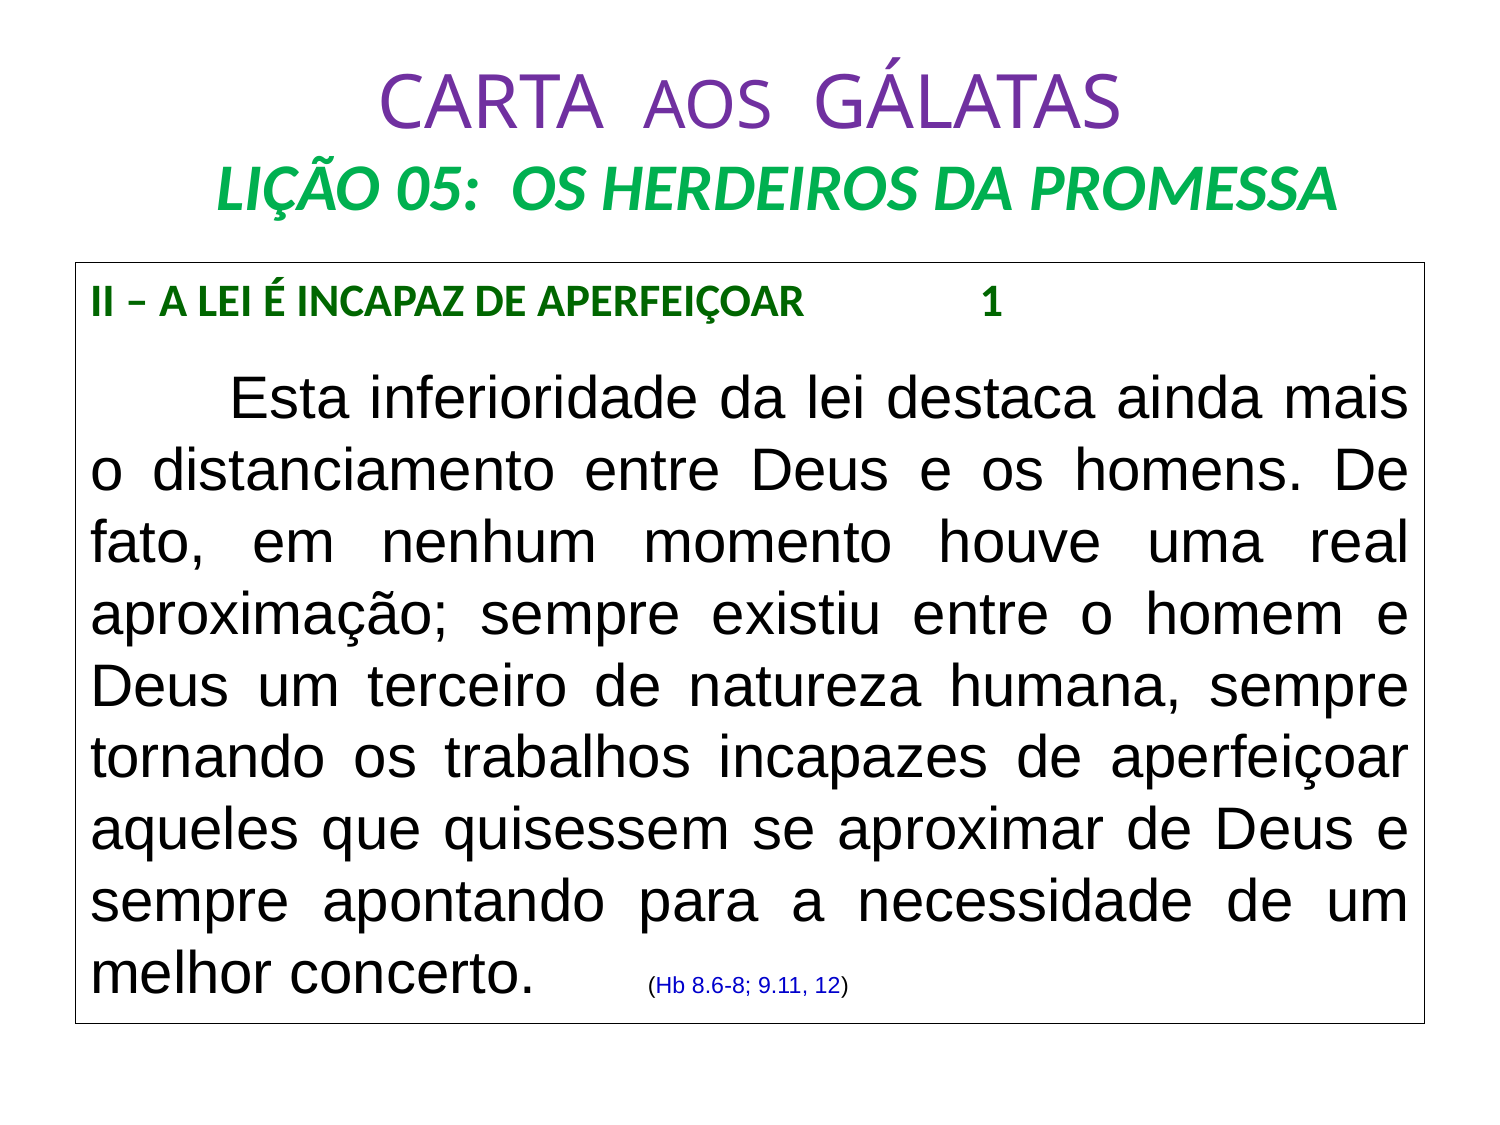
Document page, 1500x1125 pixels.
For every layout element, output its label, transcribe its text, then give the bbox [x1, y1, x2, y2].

list II – A LEI É INCAPAZ DE APERFEIÇOAR 1 Esta inferioridade da lei destaca ainda mais o distanciamento entre Deus e os homens. De fato, em nenhum momento houve uma real aproximação; sempre existiu entre o homem e Deus um terceiro de natureza humana, sempre tornando os trabalhos incapazes de aperfeiçoar aqueles que quisessem se aproximar de Deus e sempre apontando para a necessidade de um melhor concerto. (Hb 8.6-8; 9.11, 12) [75, 262, 1425, 1024]
title CARTA AOS GÁLATAS LIÇÃO 05: OS HERDEIROS DA PROMESSA [75, 45, 1425, 233]
